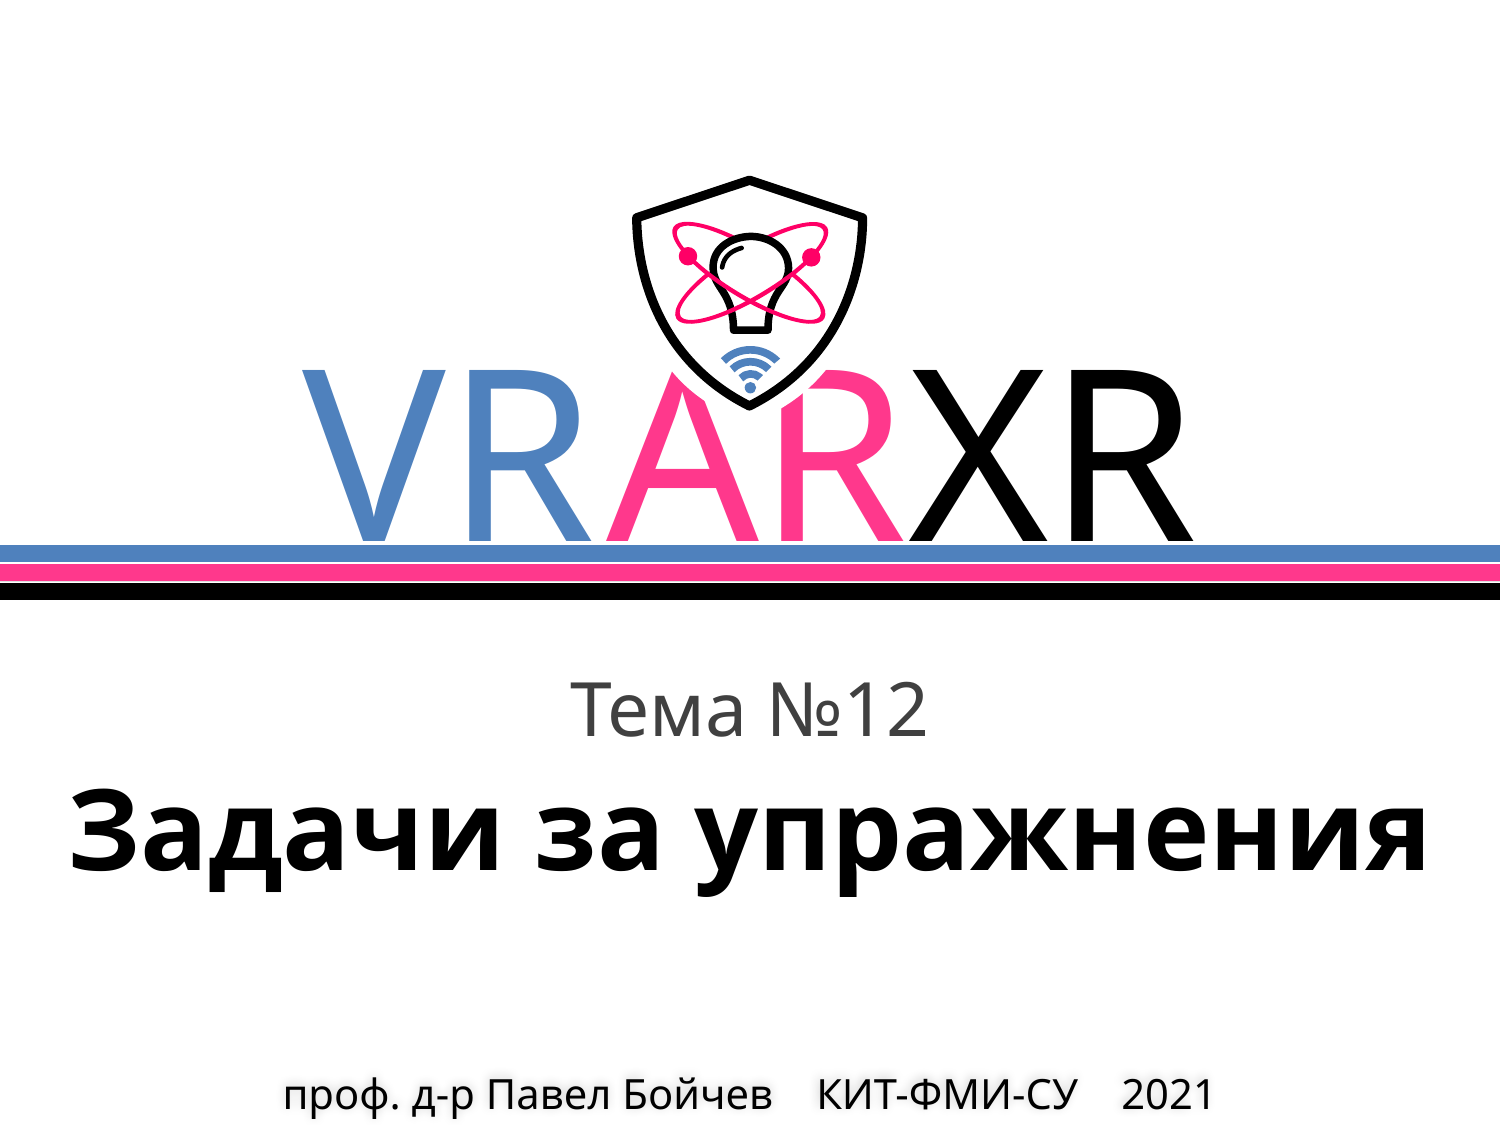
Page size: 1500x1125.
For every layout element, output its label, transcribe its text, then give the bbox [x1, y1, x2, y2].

list Задачи за упражнения [0, 763, 1500, 888]
list Тема №12 [0, 650, 1500, 763]
title проф. д-р Павел Бойчев КИТ-ФМИ-СУ 2021 [0, 1027, 1500, 1125]
